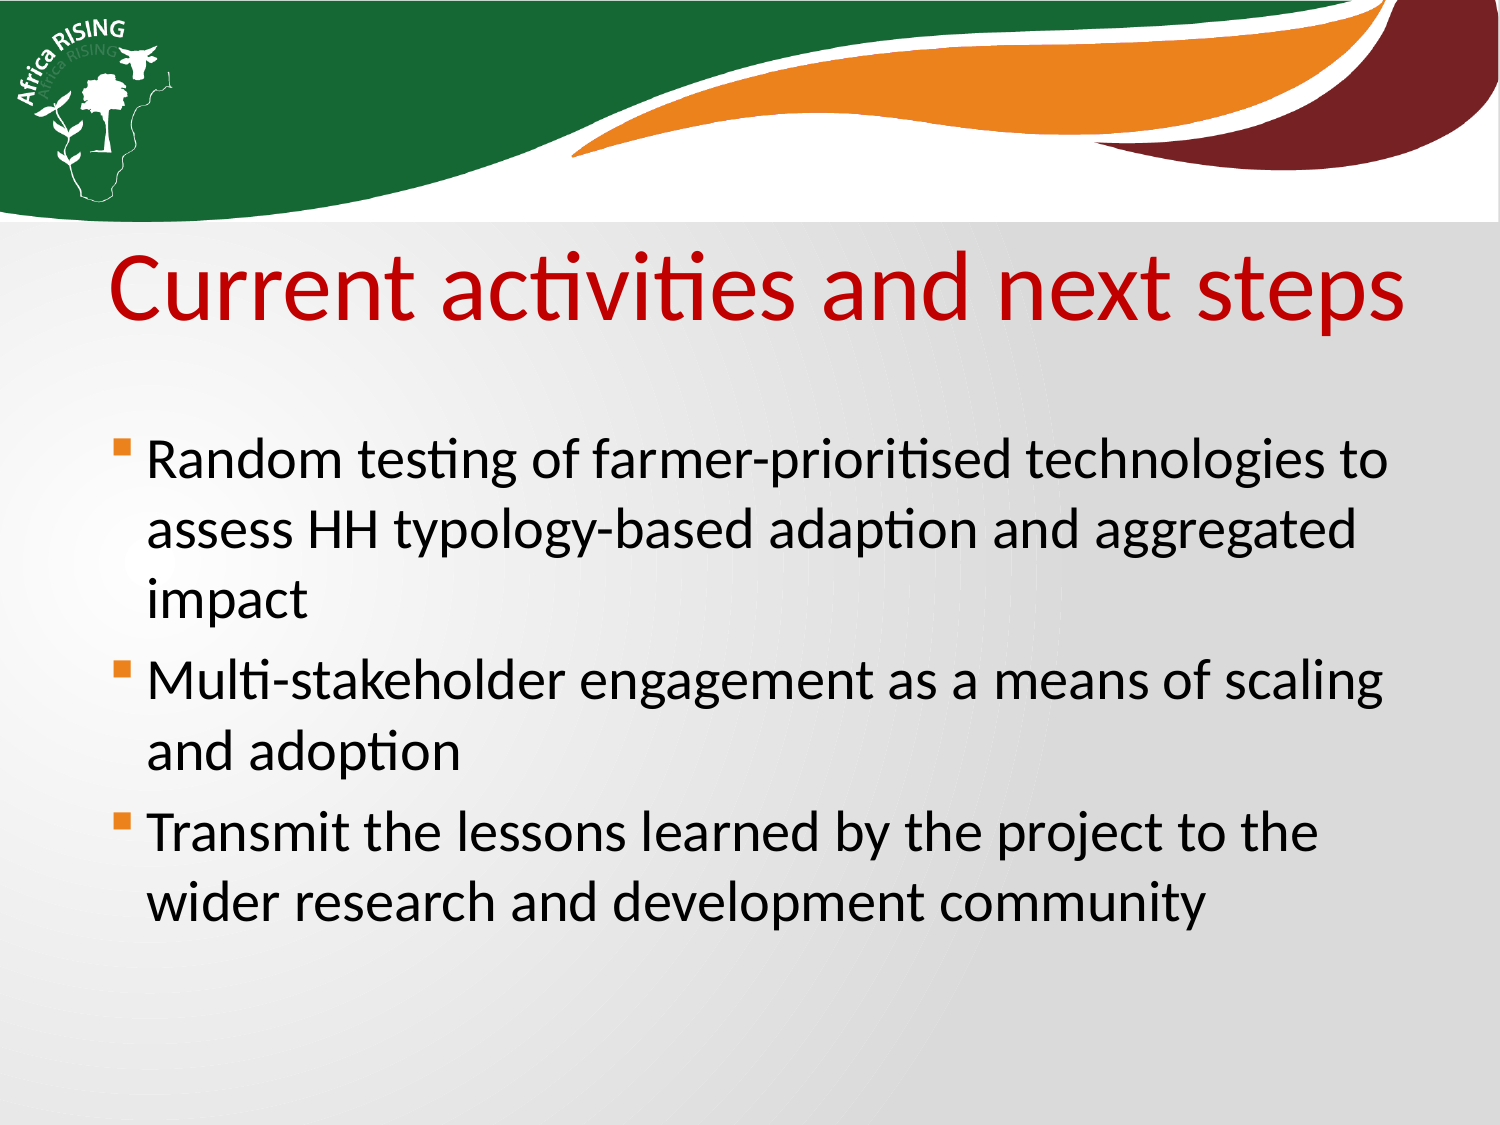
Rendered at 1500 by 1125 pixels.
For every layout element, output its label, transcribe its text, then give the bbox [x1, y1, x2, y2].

picture [0, 0, 1499, 222]
list Random testing of farmer-prioritised technologies to assess HH typology-based adaption and aggregated impact Multi-stakeholder engagement as a means of scaling and adoption Transmit the lessons learned by the project to the wider research and development community [75, 412, 1447, 1075]
list Current activities and next steps [75, 212, 1488, 400]
